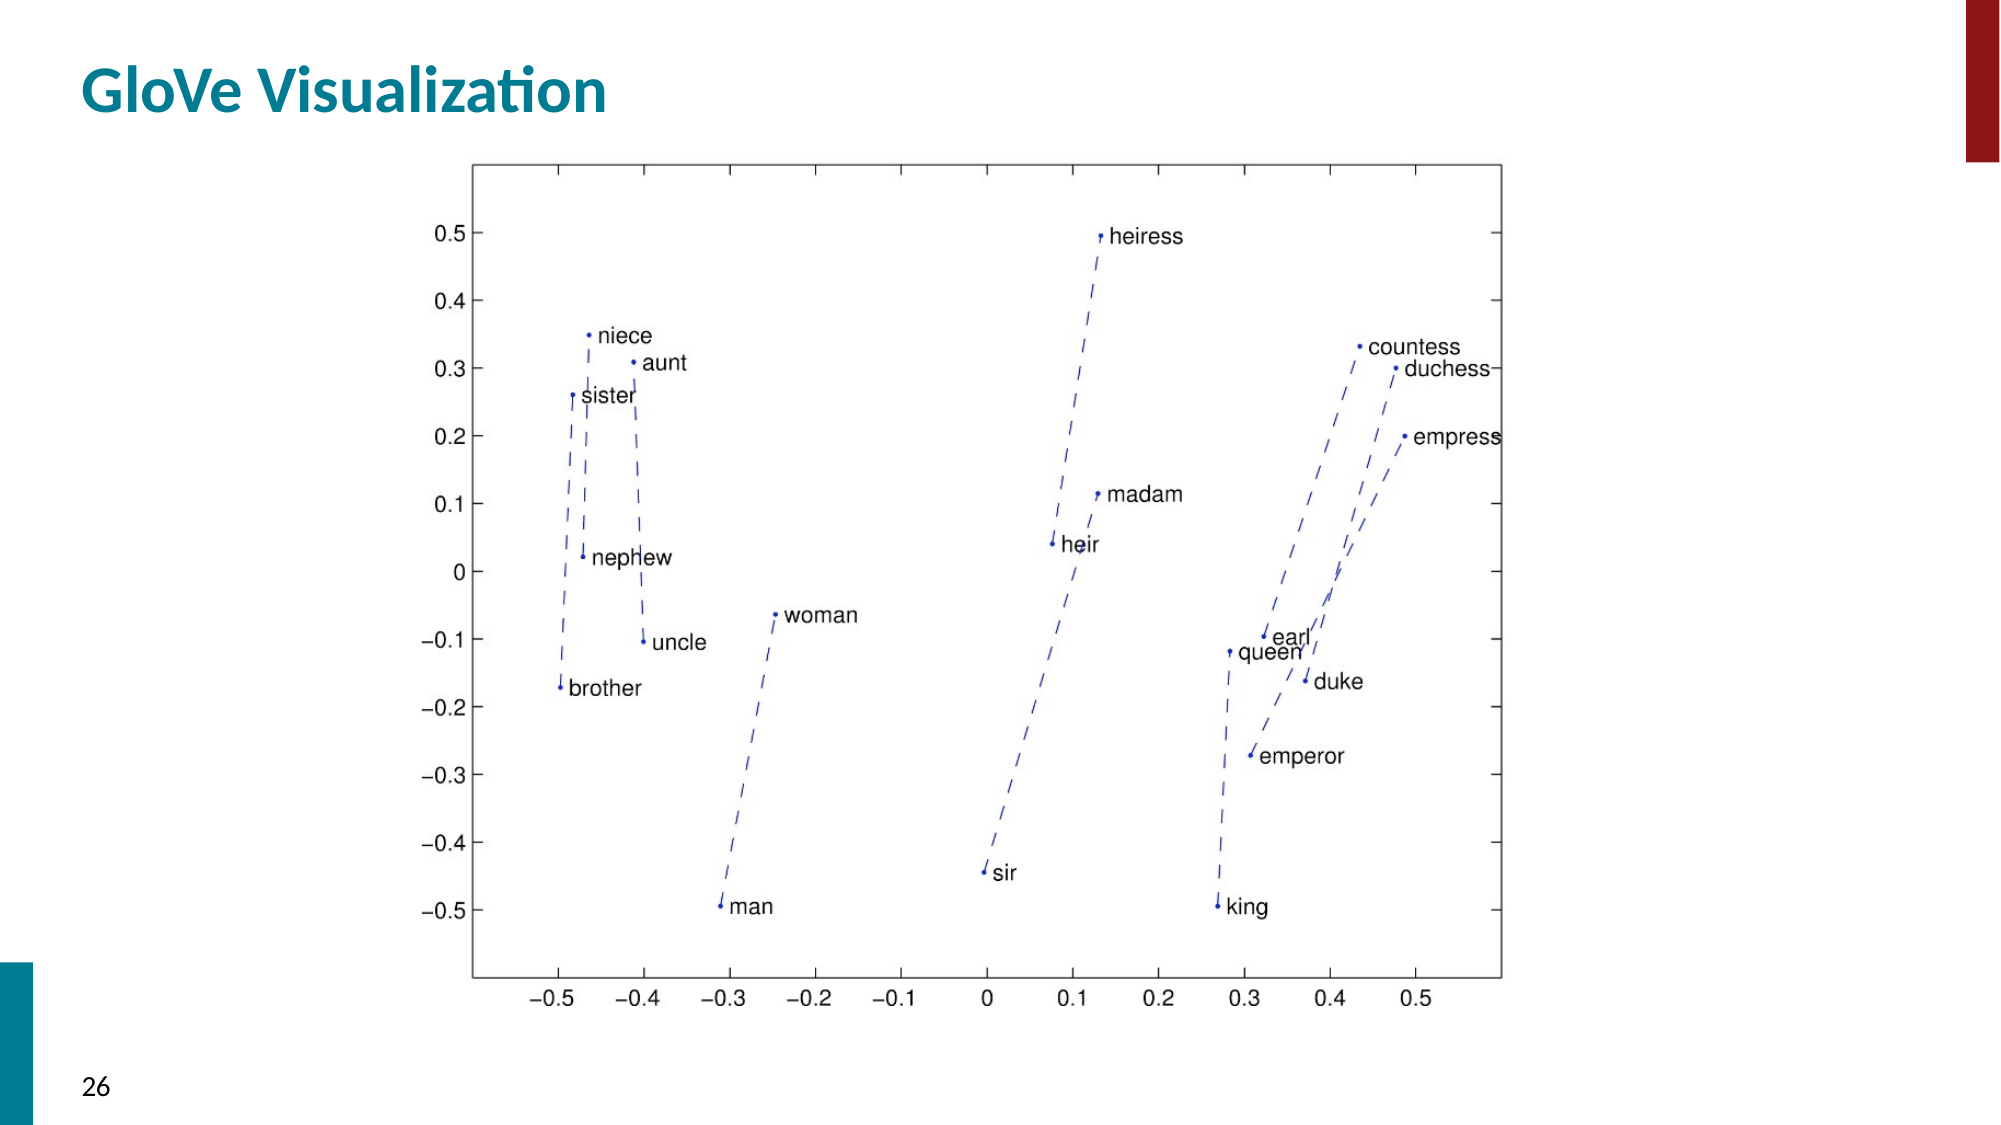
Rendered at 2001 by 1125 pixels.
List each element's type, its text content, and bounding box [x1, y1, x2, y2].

slide_number 39 [75, 1067, 120, 1125]
title GloVe Visualization [79, 4, 1921, 234]
picture [421, 157, 1506, 1006]
